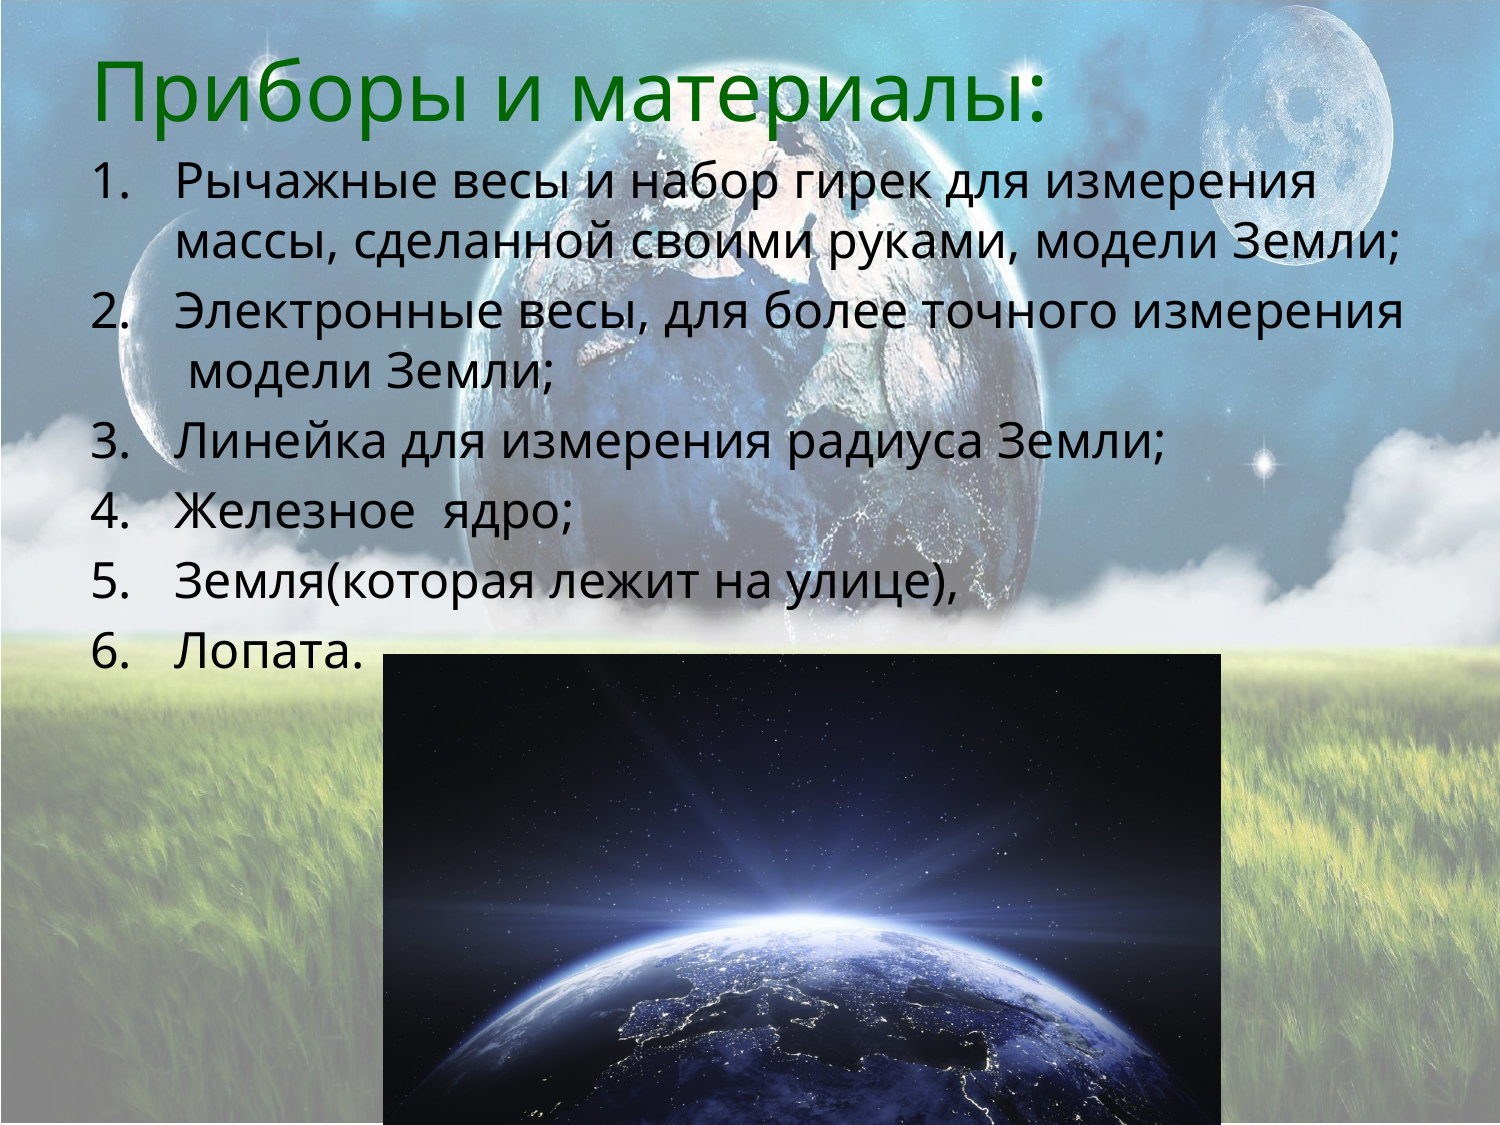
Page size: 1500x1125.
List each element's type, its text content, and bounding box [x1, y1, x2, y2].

picture [383, 654, 1221, 1125]
list Приборы и материалы: Рычажные весы и набор гирек для измерения массы, сделанной своими руками, модели Земли; Электронные весы, для более точного измерения модели Земли; Линейка для измерения радиуса Земли; Железное ядро; Земля(которая лежит на улице), Лопата. [75, 30, 1425, 1005]
